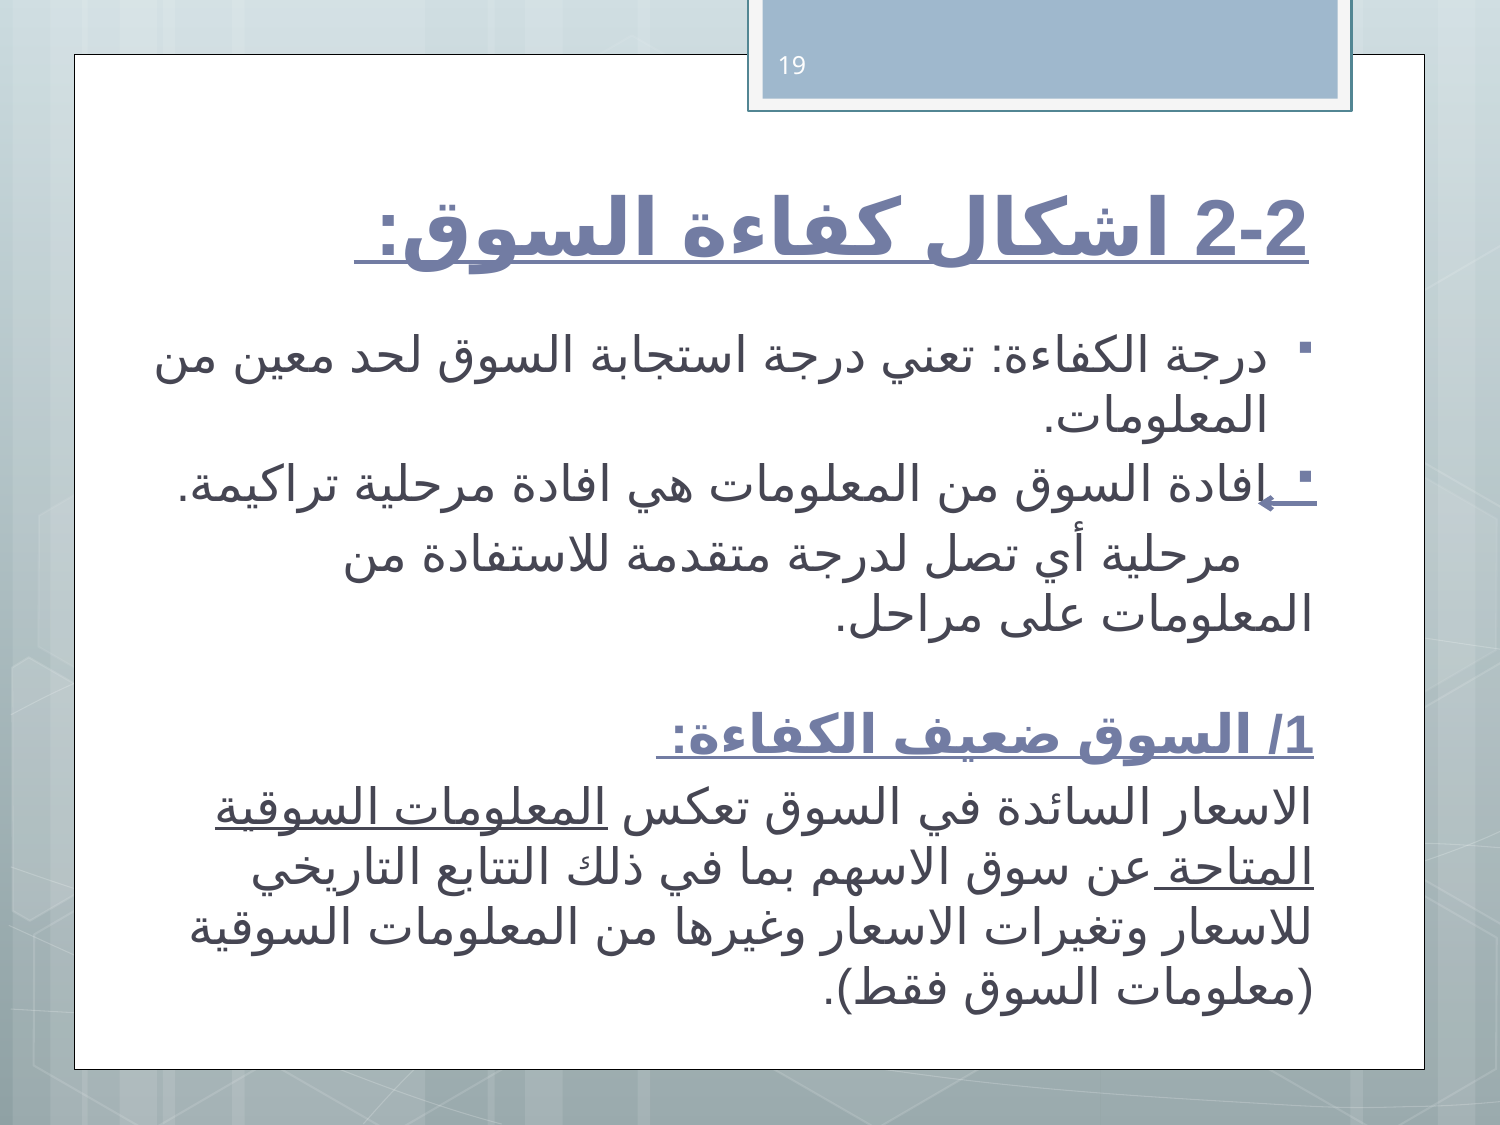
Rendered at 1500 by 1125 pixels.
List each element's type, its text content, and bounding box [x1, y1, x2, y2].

list درجة الكفاءة: تعني درجة استجابة السوق لحد معين من المعلومات. افادة السوق من المعلومات هي افادة مرحلية تراكيمة. مرحلية أي تصل لدرجة متقدمة للاستفادة من المعلومات على مراحل. 1/ السوق ضعيف الكفاءة: الاسعار السائدة في السوق تعكس المعلومات السوقية المتاحة عن سوق الاسهم بما في ذلك التتابع التاريخي للاسعار وتغيرات الاسعار وغيرها من المعلومات السوقية (معلومات السوق فقط). [135, 314, 1341, 957]
slide_number 19 [762, 36, 982, 97]
title 2-2 اشكال كفاءة السوق: [171, 168, 1324, 279]
